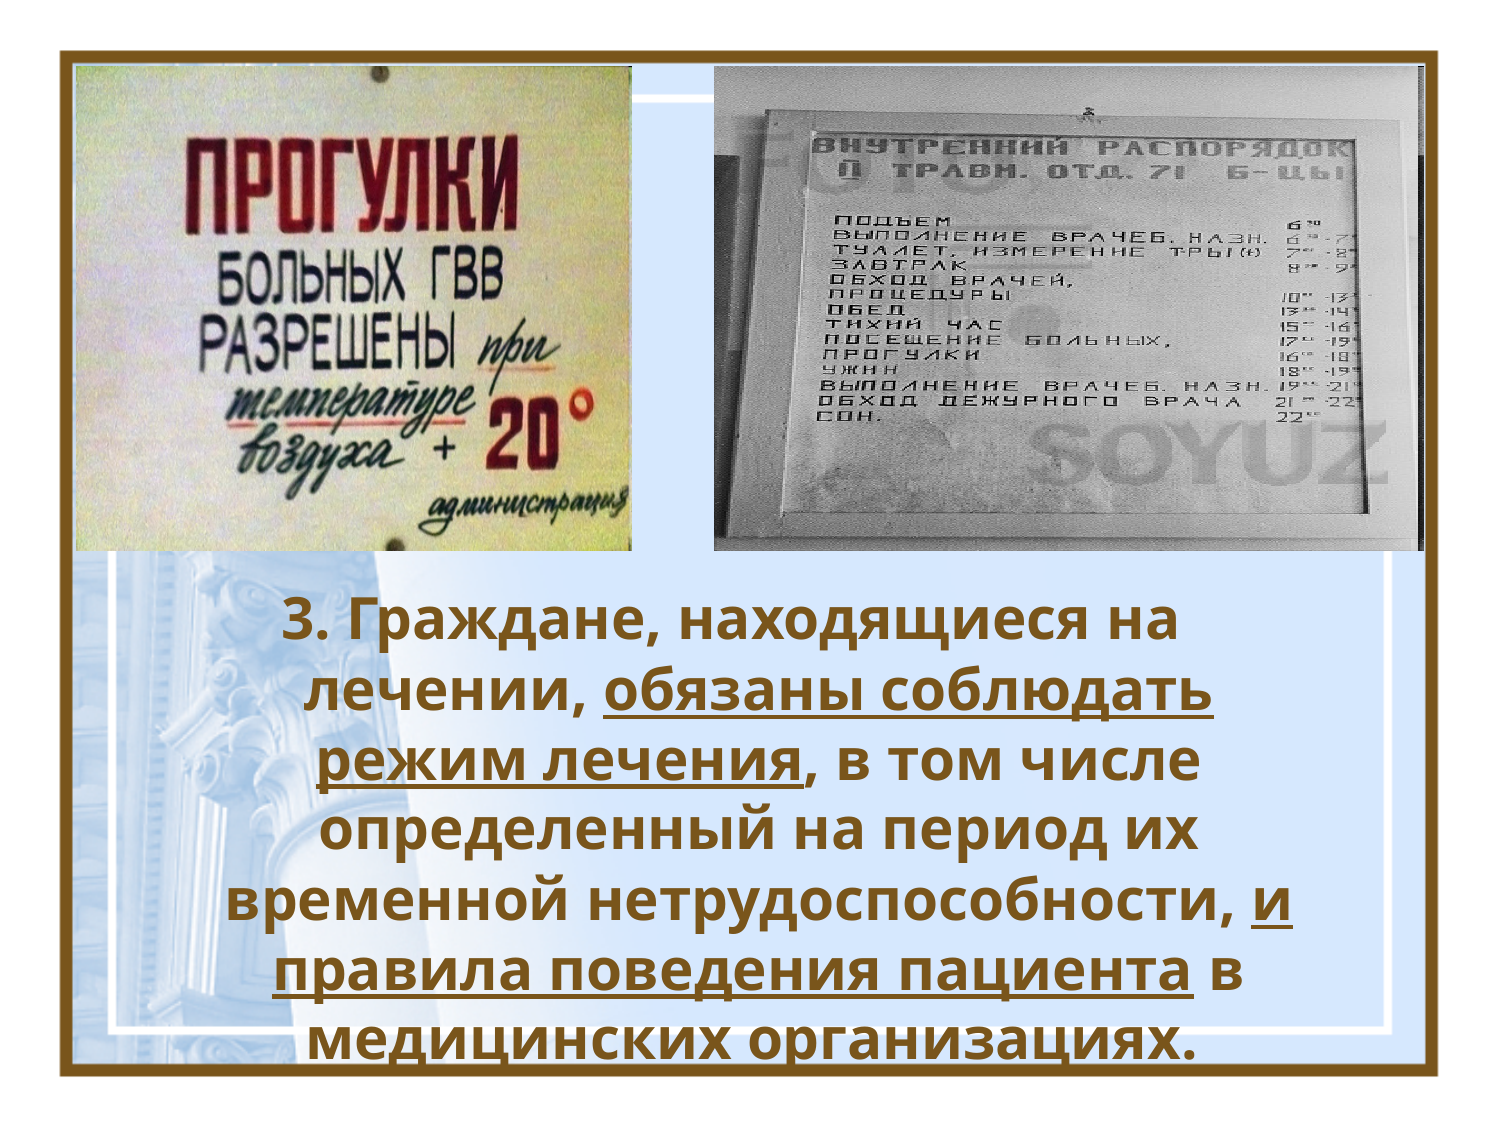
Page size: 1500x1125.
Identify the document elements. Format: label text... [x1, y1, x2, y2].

picture [0, 0, 1500, 1125]
list 3. Граждане, находящиеся на лечении, обязаны соблюдать режим лечения, в том числе определенный на период их временной нетрудоспособности, и правила поведения пациента в медицинских организациях. [123, 573, 1338, 1125]
